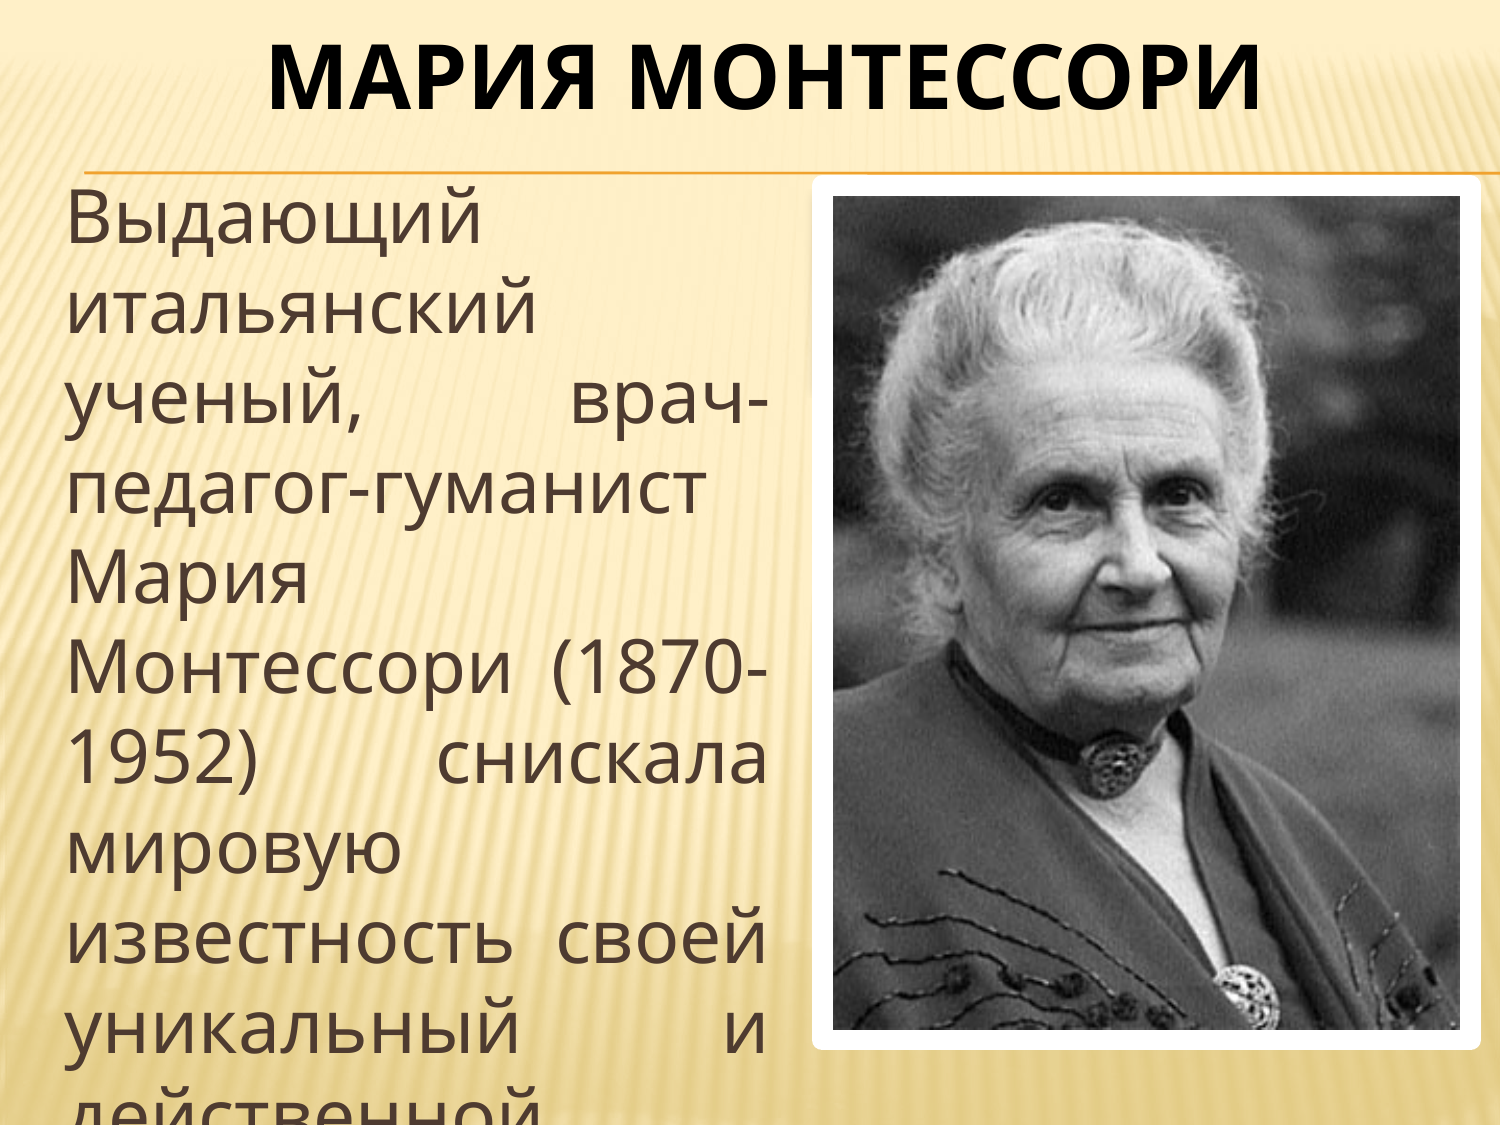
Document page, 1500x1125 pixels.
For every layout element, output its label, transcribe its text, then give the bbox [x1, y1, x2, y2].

list Выдающий итальянский ученый, врач-педагог-гуманист Мария Монтессори (1870-1952) снискала мировую известность своей уникальный и действенной системой воспитания и обучения маленьких детей. [50, 160, 786, 1038]
picture [832, 195, 1461, 1030]
title Мария Монтессори [53, 5, 1479, 144]
